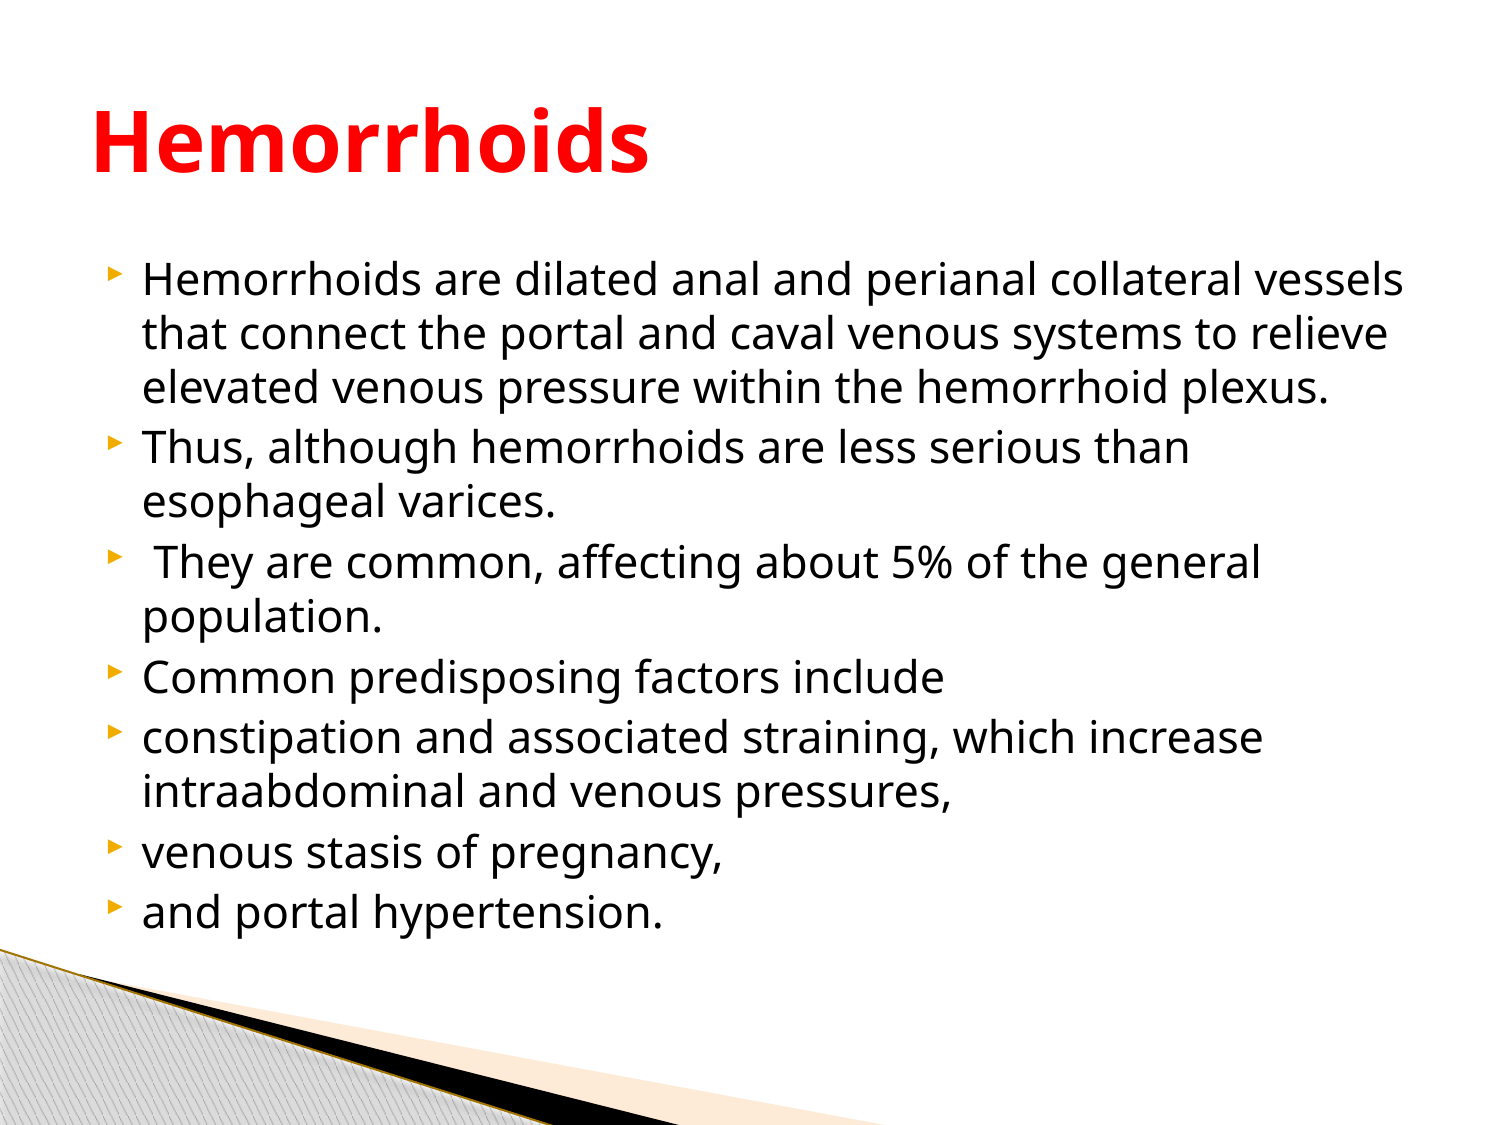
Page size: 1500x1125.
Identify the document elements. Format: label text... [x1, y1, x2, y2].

list Hemorrhoids are dilated anal and perianal collateral vessels that connect the portal and caval venous systems to relieve elevated venous pressure within the hemorrhoid plexus. Thus, although hemorrhoids are less serious than esophageal varices. They are common, affecting about 5% of the general population. Common predisposing factors include constipation and associated straining, which increase intraabdominal and venous pressures, venous stasis of pregnancy, and portal hypertension. [75, 243, 1425, 986]
title Hemorrhoids [75, 45, 1425, 233]
